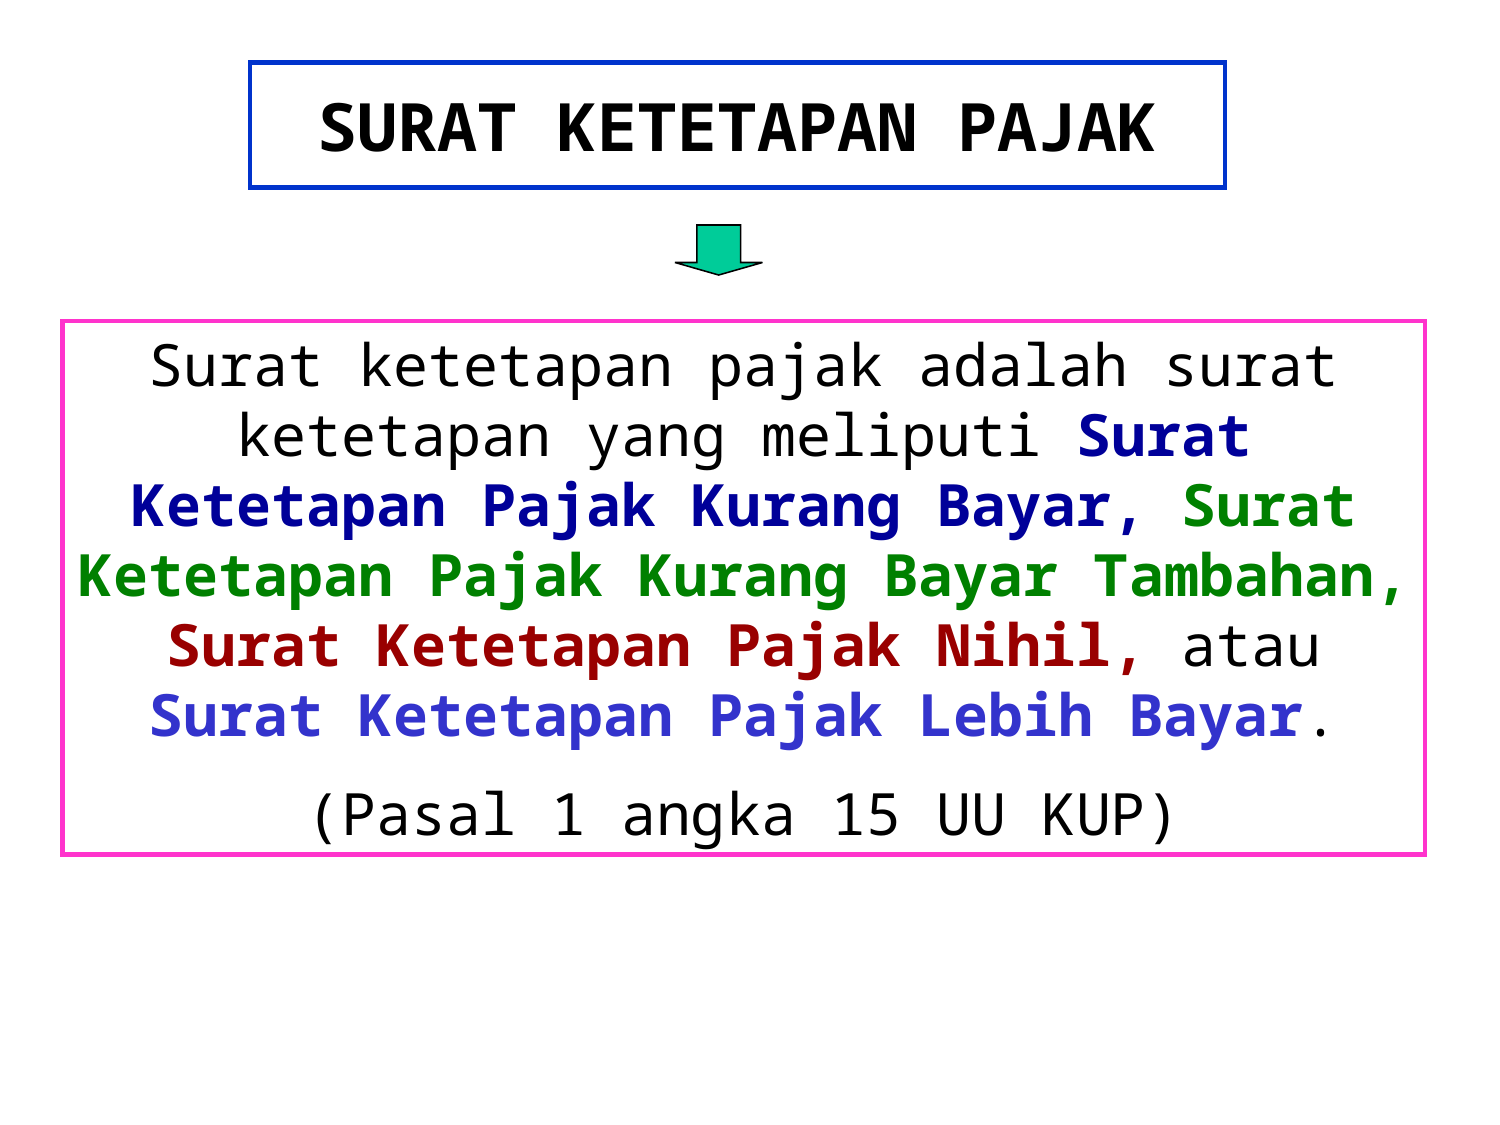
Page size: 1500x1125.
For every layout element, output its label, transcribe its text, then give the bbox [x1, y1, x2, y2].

text_box Surat ketetapan pajak adalah surat ketetapan yang meliputi Surat Ketetapan Pajak Kurang Bayar, Surat Ketetapan Pajak Kurang Bayar Tambahan, Surat Ketetapan Pajak Nihil, atau Surat Ketetapan Pajak Lebih Bayar. (Pasal 1 angka 15 UU KUP) [62, 320, 1425, 855]
title SURAT KETETAPAN PAJAK [249, 62, 1226, 188]
text_box [674, 224, 763, 276]
